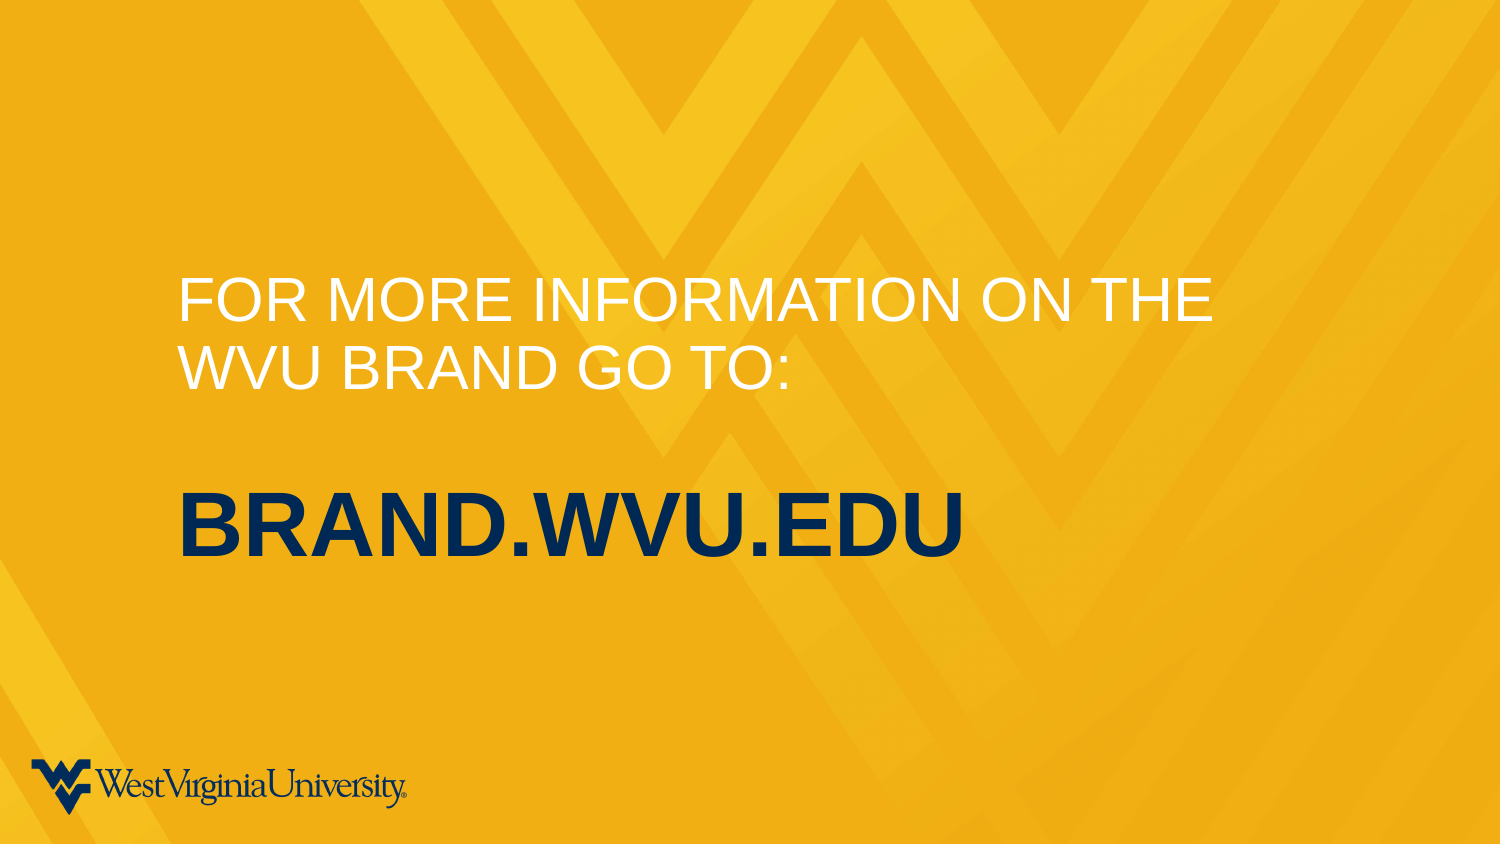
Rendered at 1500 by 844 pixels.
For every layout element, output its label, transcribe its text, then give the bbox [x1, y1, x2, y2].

picture [0, 0, 1500, 844]
title FOR MORE INFORMATION ON THE WVU BRAND GO TO: BRAND.WVU.EDU [162, 221, 1382, 622]
